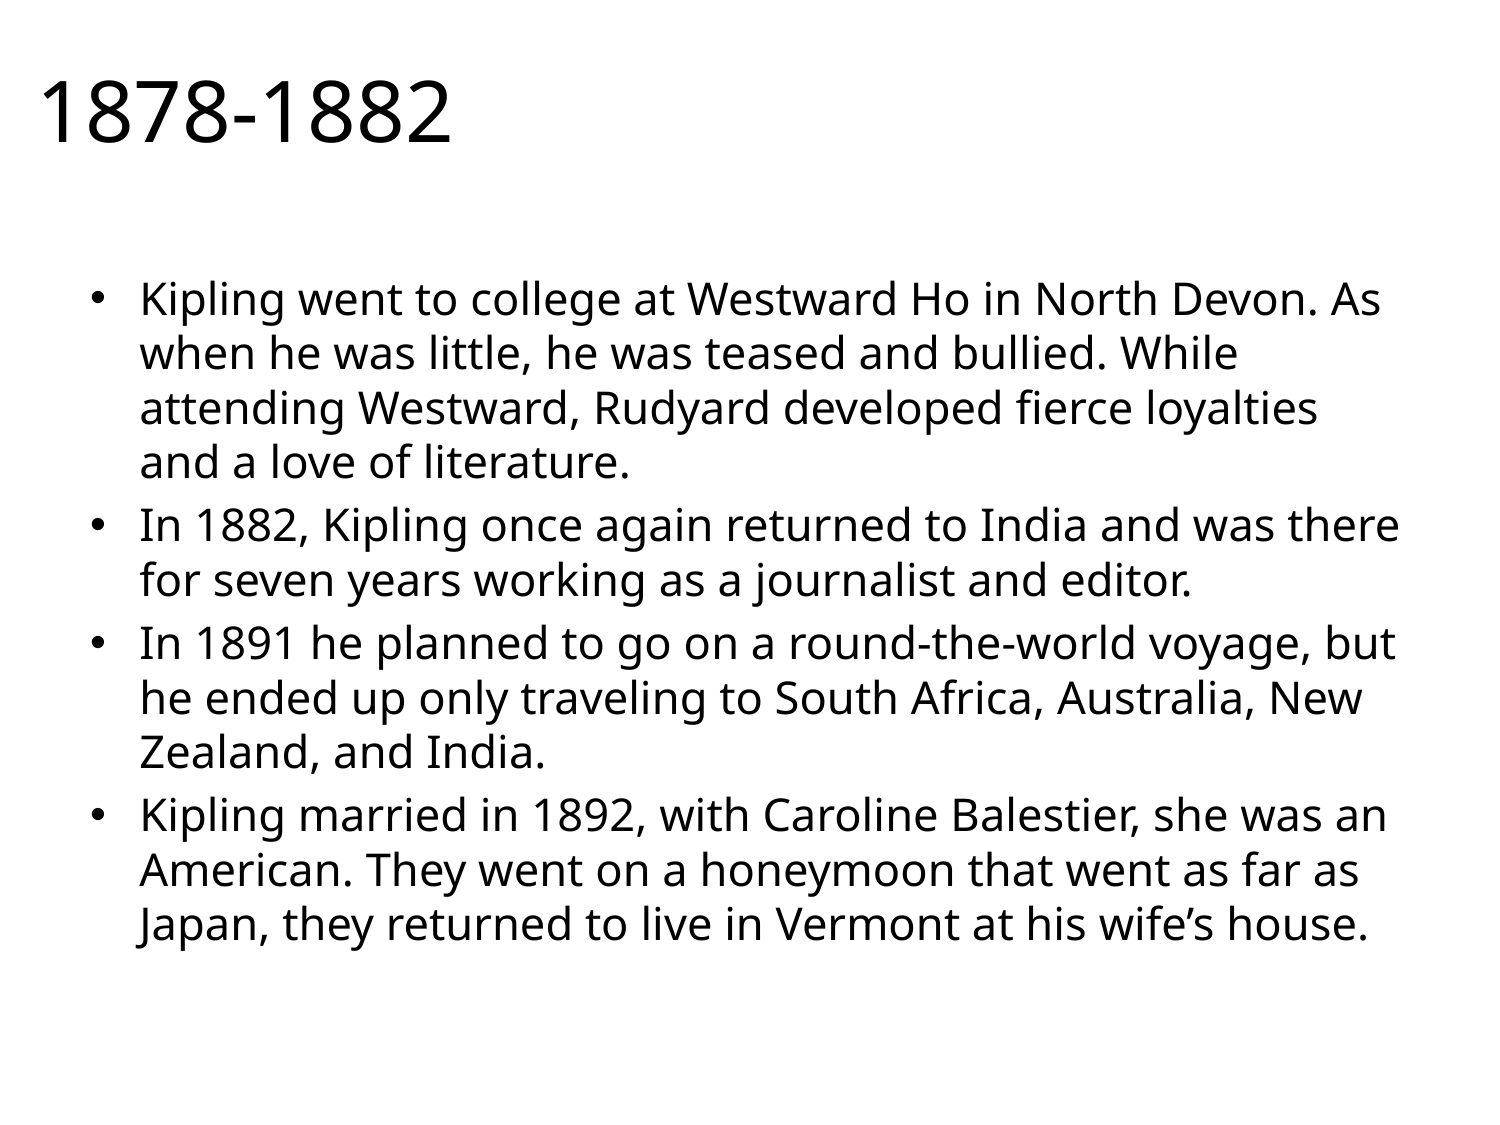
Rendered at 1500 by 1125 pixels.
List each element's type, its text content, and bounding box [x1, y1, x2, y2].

title 1878-1882 [1, 50, 489, 168]
list Kipling went to college at Westward Ho in North Devon. As when he was little, he was teased and bullied. While attending Westward, Rudyard developed fierce loyalties and a love of literature. In 1882, Kipling once again returned to India and was there for seven years working as a journalist and editor. In 1891 he planned to go on a round-the-world voyage, but he ended up only traveling to South Africa, Australia, New Zealand, and India. Kipling married in 1892, with Caroline Balestier, she was an American. They went on a honeymoon that went as far as Japan, they returned to live in Vermont at his wife’s house. [75, 262, 1425, 1005]
